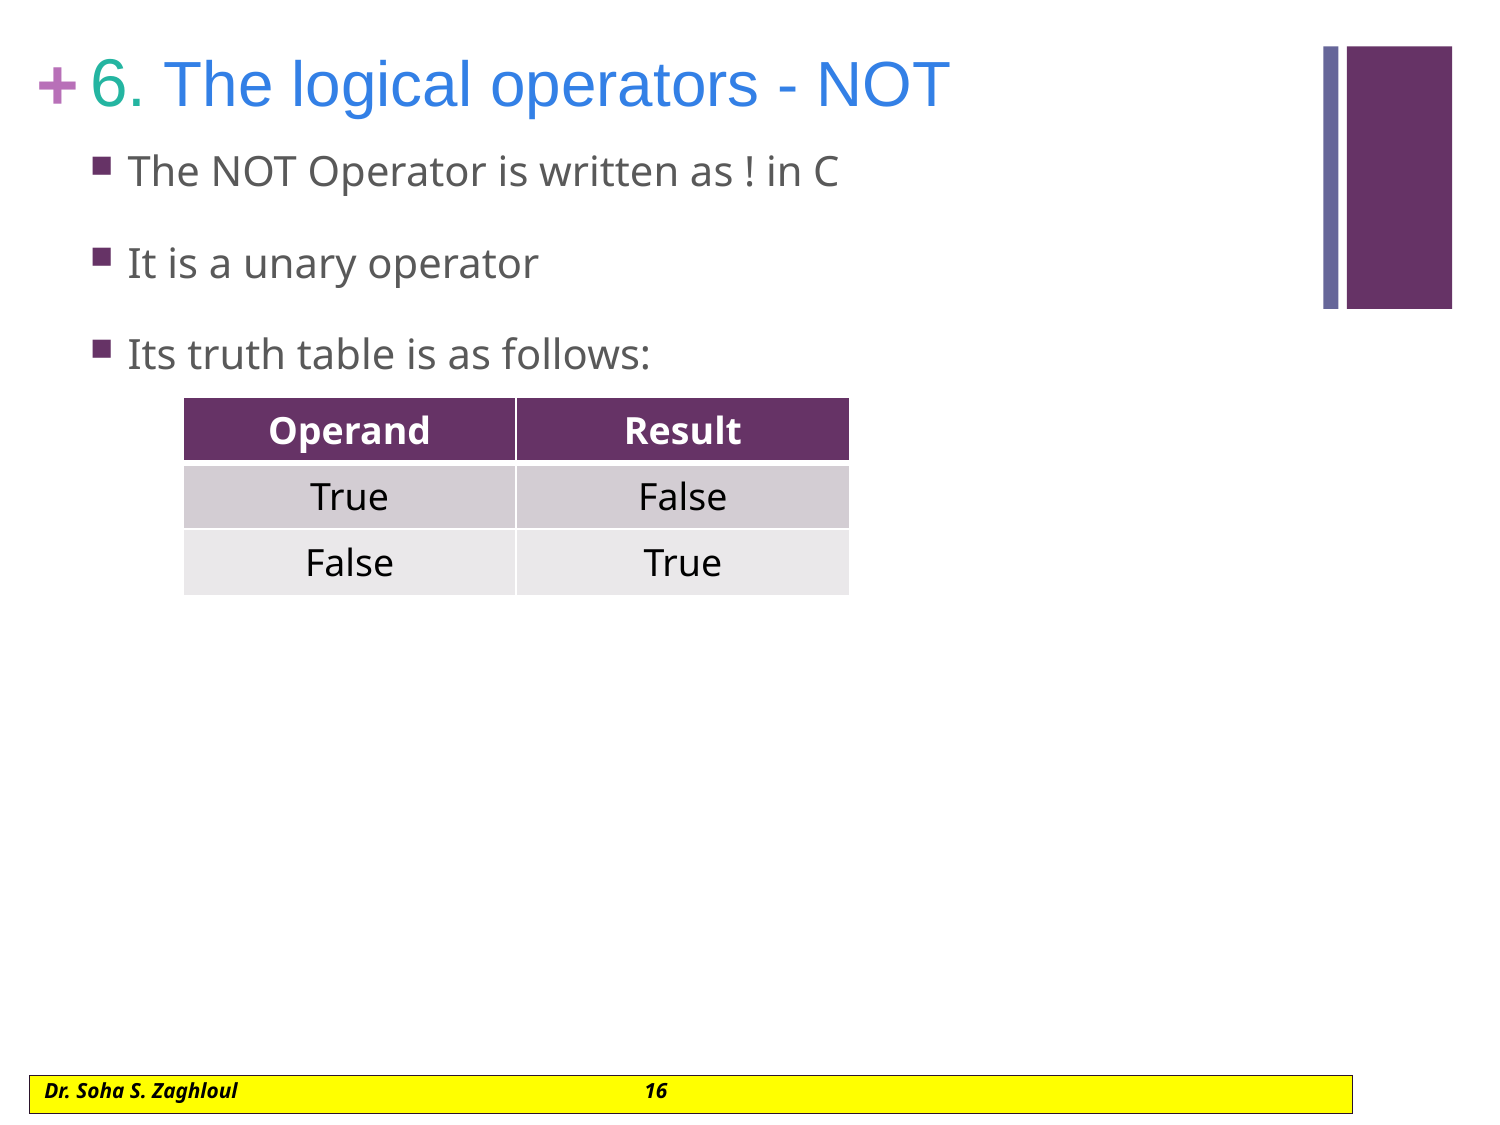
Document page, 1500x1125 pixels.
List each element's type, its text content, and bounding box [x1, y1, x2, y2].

table_header Operand [184, 398, 515, 460]
table_cell False [184, 530, 515, 595]
list The NOT Operator is written as ! in C It is a unary operator Its truth table is as follows: [75, 137, 1329, 1071]
text_box Dr. Soha S. Zaghloul 16 [29, 1075, 1353, 1114]
title 6. The logical operators - NOT [75, 30, 1341, 128]
table_header Result [517, 398, 849, 460]
table_cell True [184, 466, 515, 528]
table_cell False [517, 466, 849, 528]
table_cell True [517, 530, 849, 595]
